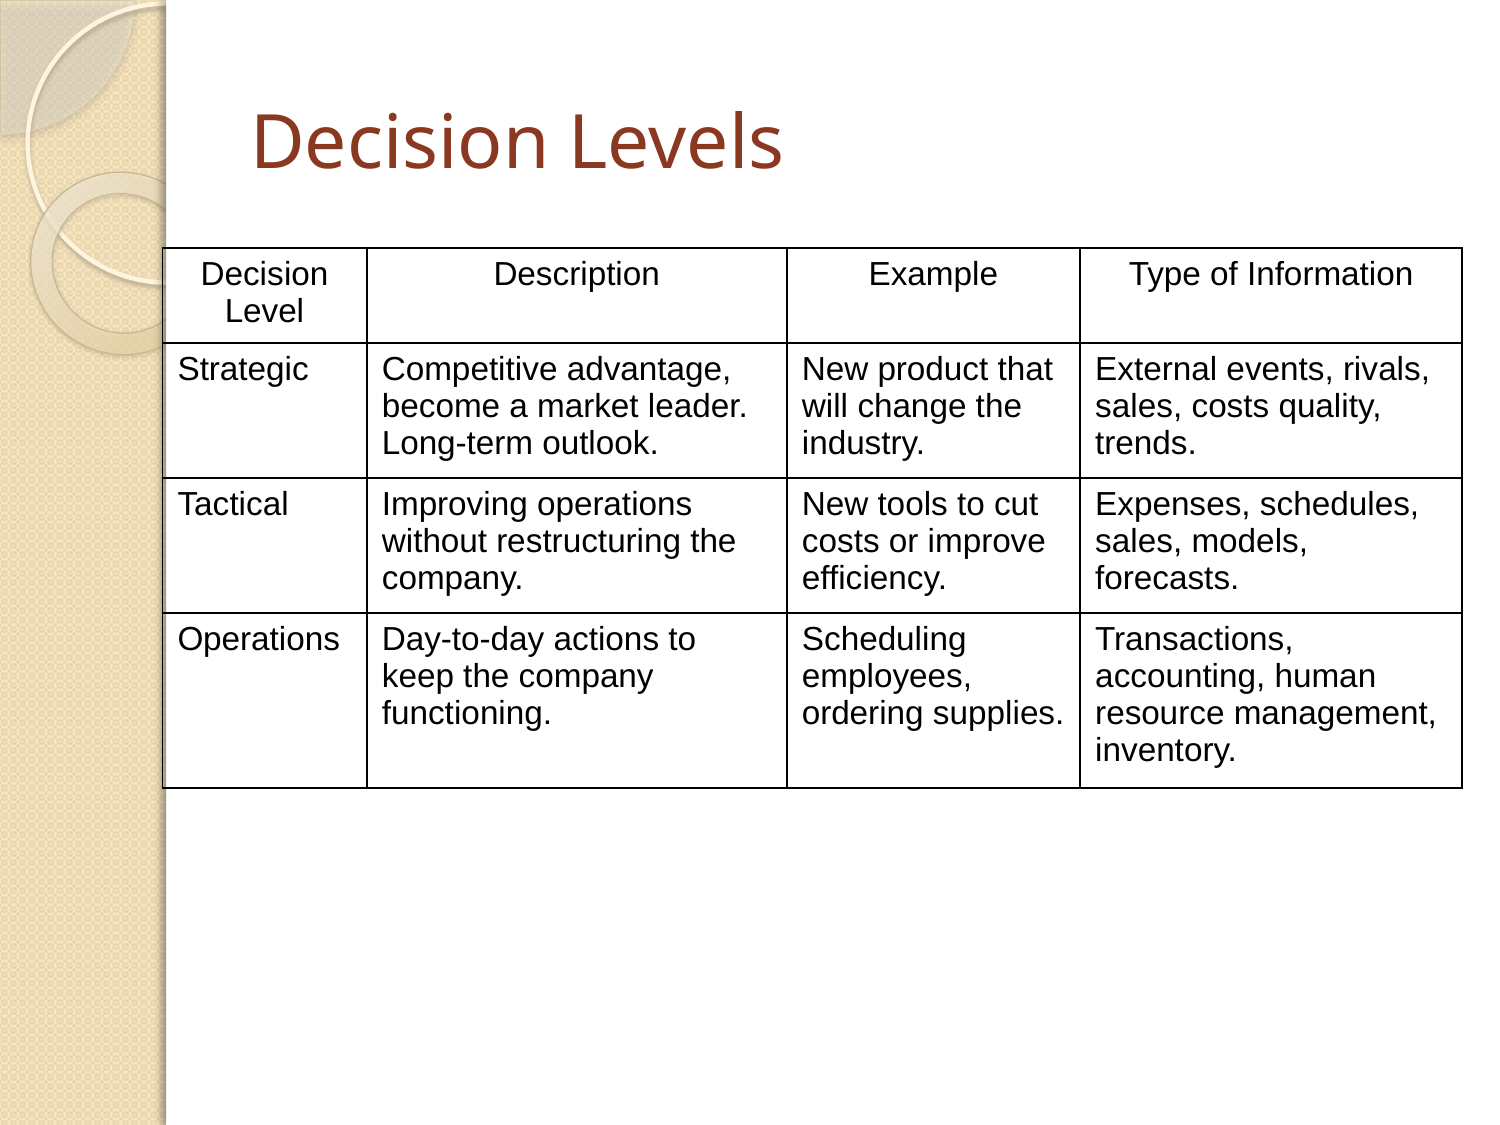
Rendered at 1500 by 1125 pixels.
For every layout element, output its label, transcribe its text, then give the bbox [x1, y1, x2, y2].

table_cell New tools to cut costs or improve efficiency. [788, 479, 1079, 612]
table_header Type of Information [1081, 249, 1461, 342]
table_cell Strategic [163, 344, 366, 477]
table_header Example [788, 249, 1079, 342]
title Decision Levels [235, 45, 1466, 233]
table_header Description [368, 249, 786, 342]
table_cell Improving operations without restructuring the company. [368, 479, 786, 612]
table_cell Competitive advantage, become a market leader. Long-term outlook. [368, 344, 786, 477]
table_cell Day-to-day actions to keep the company functioning. [368, 614, 786, 787]
table_cell External events, rivals, sales, costs quality, trends. [1081, 344, 1461, 477]
table_cell Scheduling employees, ordering supplies. [788, 614, 1079, 787]
table_cell Tactical [163, 479, 366, 612]
table_cell New product that will change the industry. [788, 344, 1079, 477]
table_header Decision Level [163, 249, 366, 342]
table_cell Expenses, schedules, sales, models, forecasts. [1081, 479, 1461, 612]
table_cell Operations [163, 614, 366, 787]
table_cell Transactions, accounting, human resource management, inventory. [1081, 614, 1461, 787]
